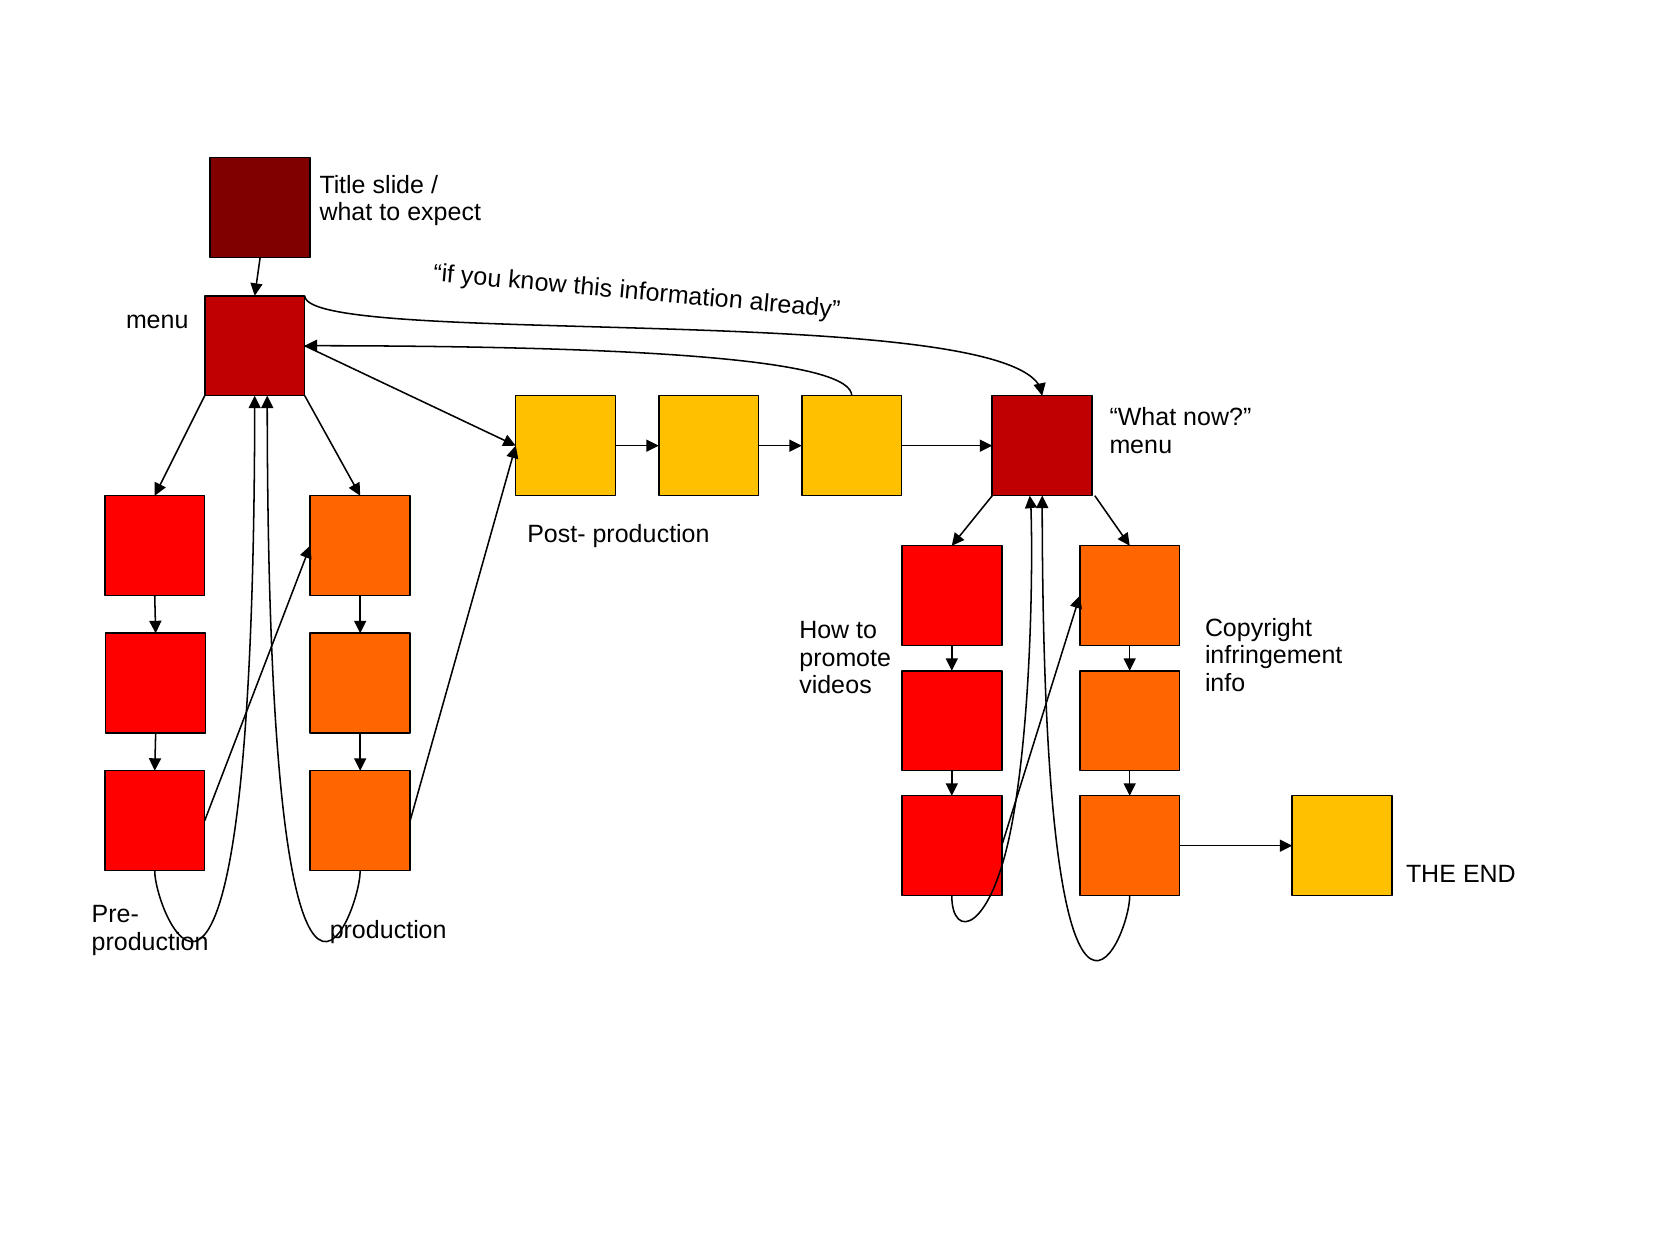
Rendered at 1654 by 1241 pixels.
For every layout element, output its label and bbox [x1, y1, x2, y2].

text_box [76, 157, 1541, 965]
